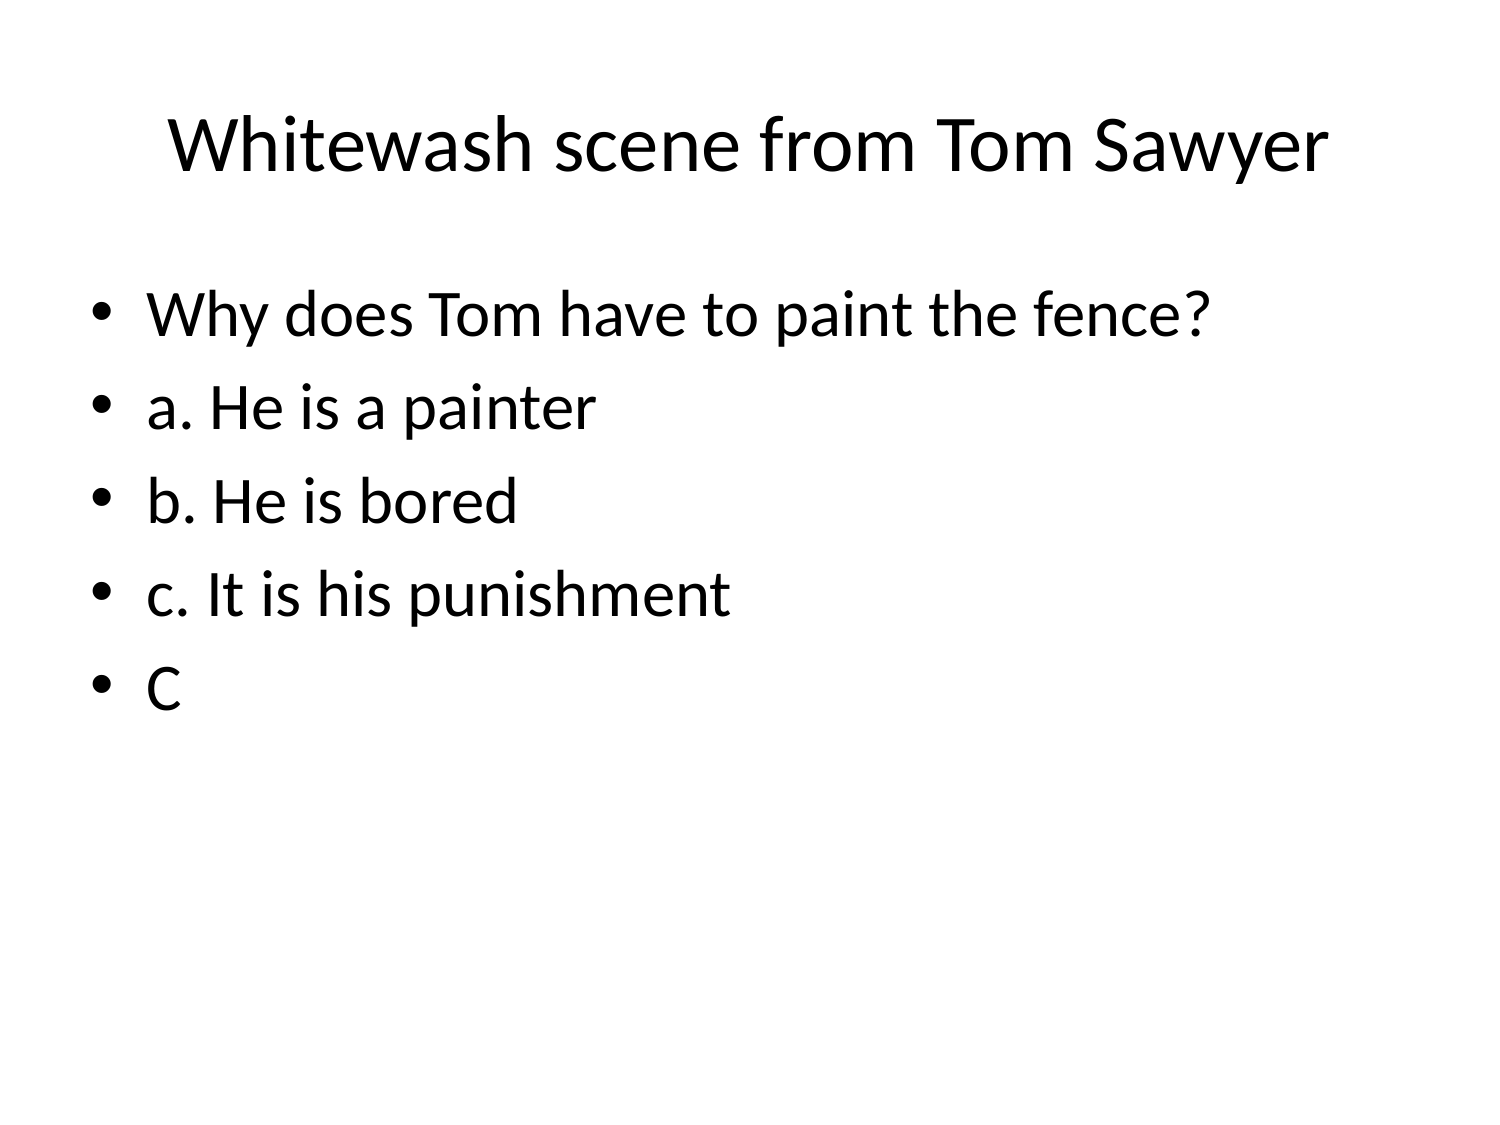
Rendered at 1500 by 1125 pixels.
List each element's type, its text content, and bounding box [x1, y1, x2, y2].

title Whitewash scene from Tom Sawyer [75, 45, 1425, 233]
list Why does Tom have to paint the fence? a. He is a painter b. He is bored c. It is his punishment C [75, 262, 1425, 1005]
